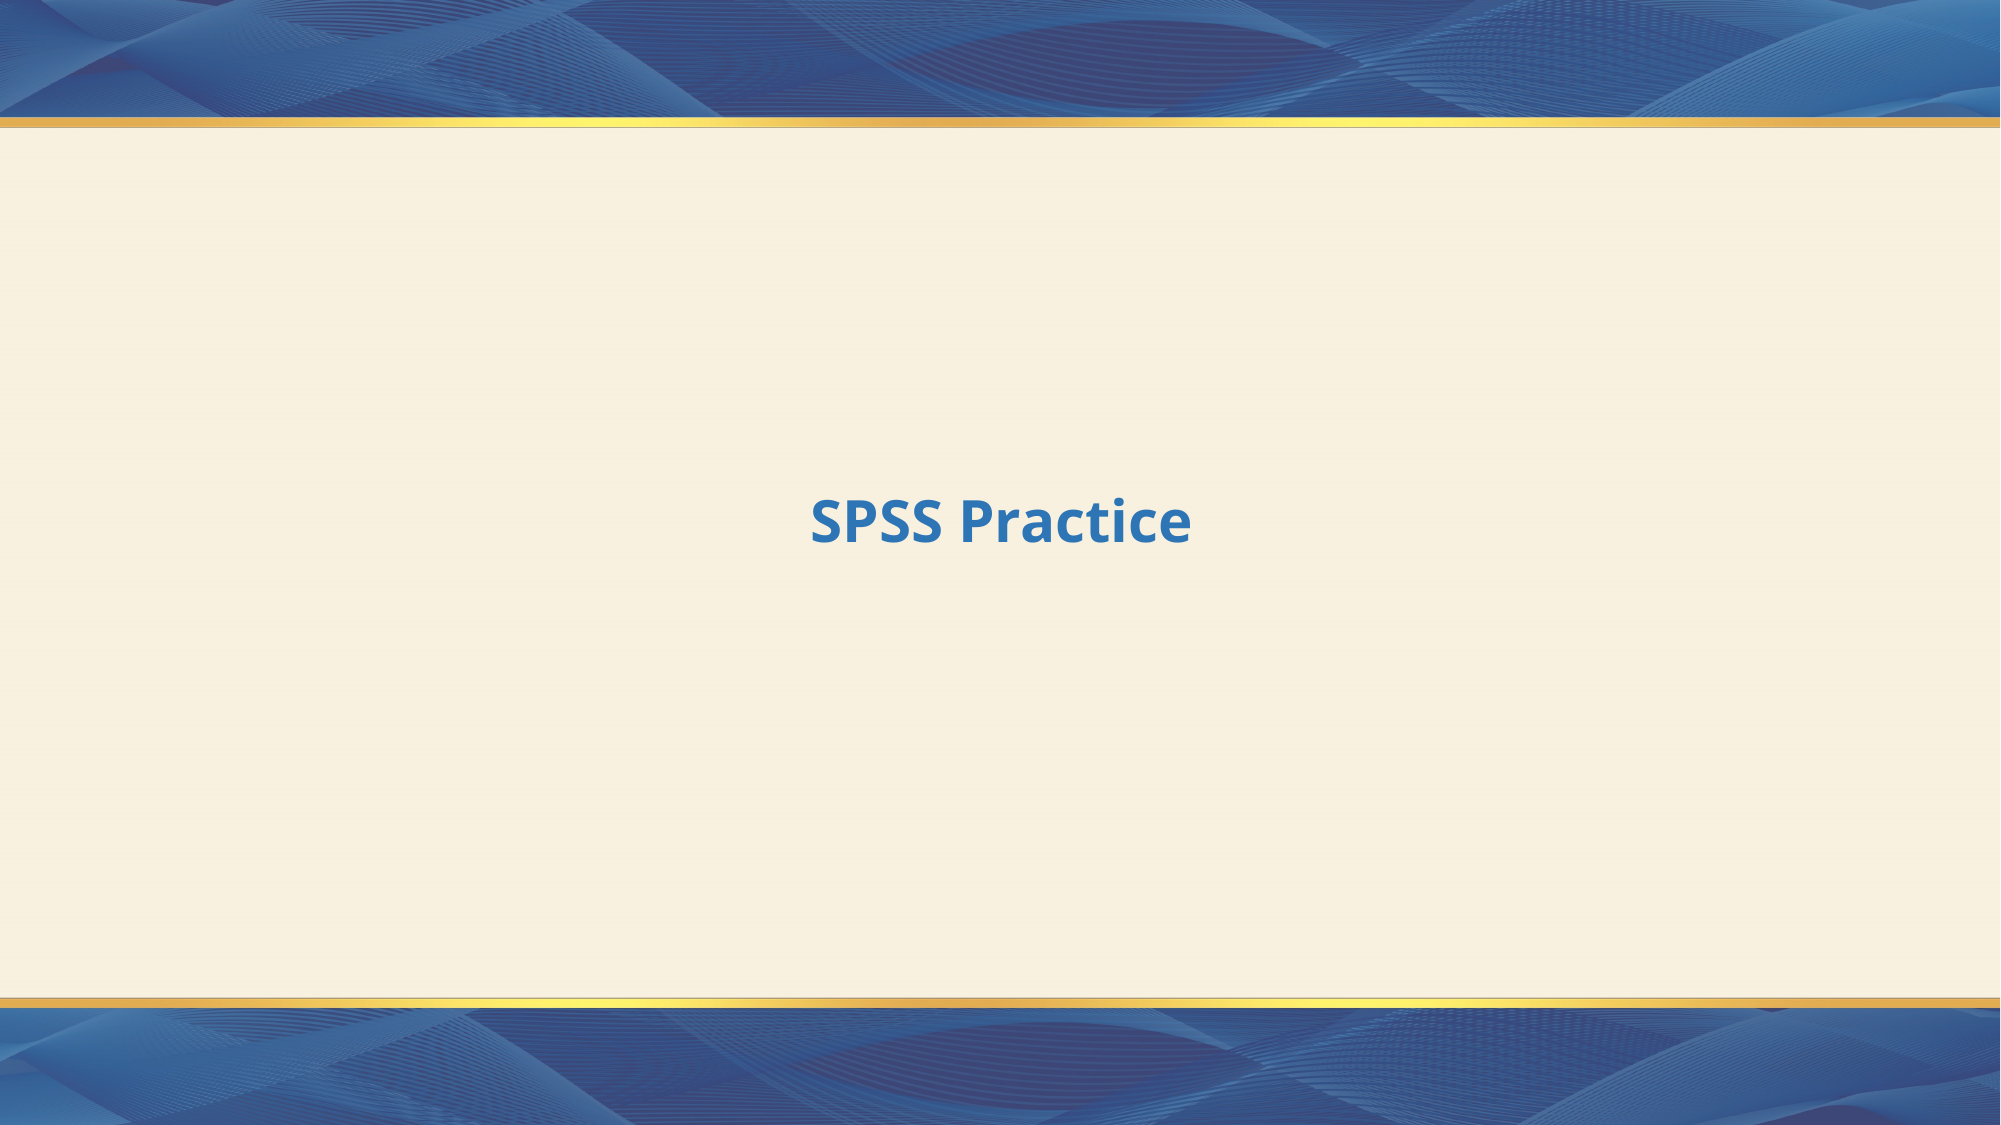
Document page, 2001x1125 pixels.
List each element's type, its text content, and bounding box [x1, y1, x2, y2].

list SPSS Practice [101, 185, 1903, 936]
picture [0, 0, 2001, 1125]
